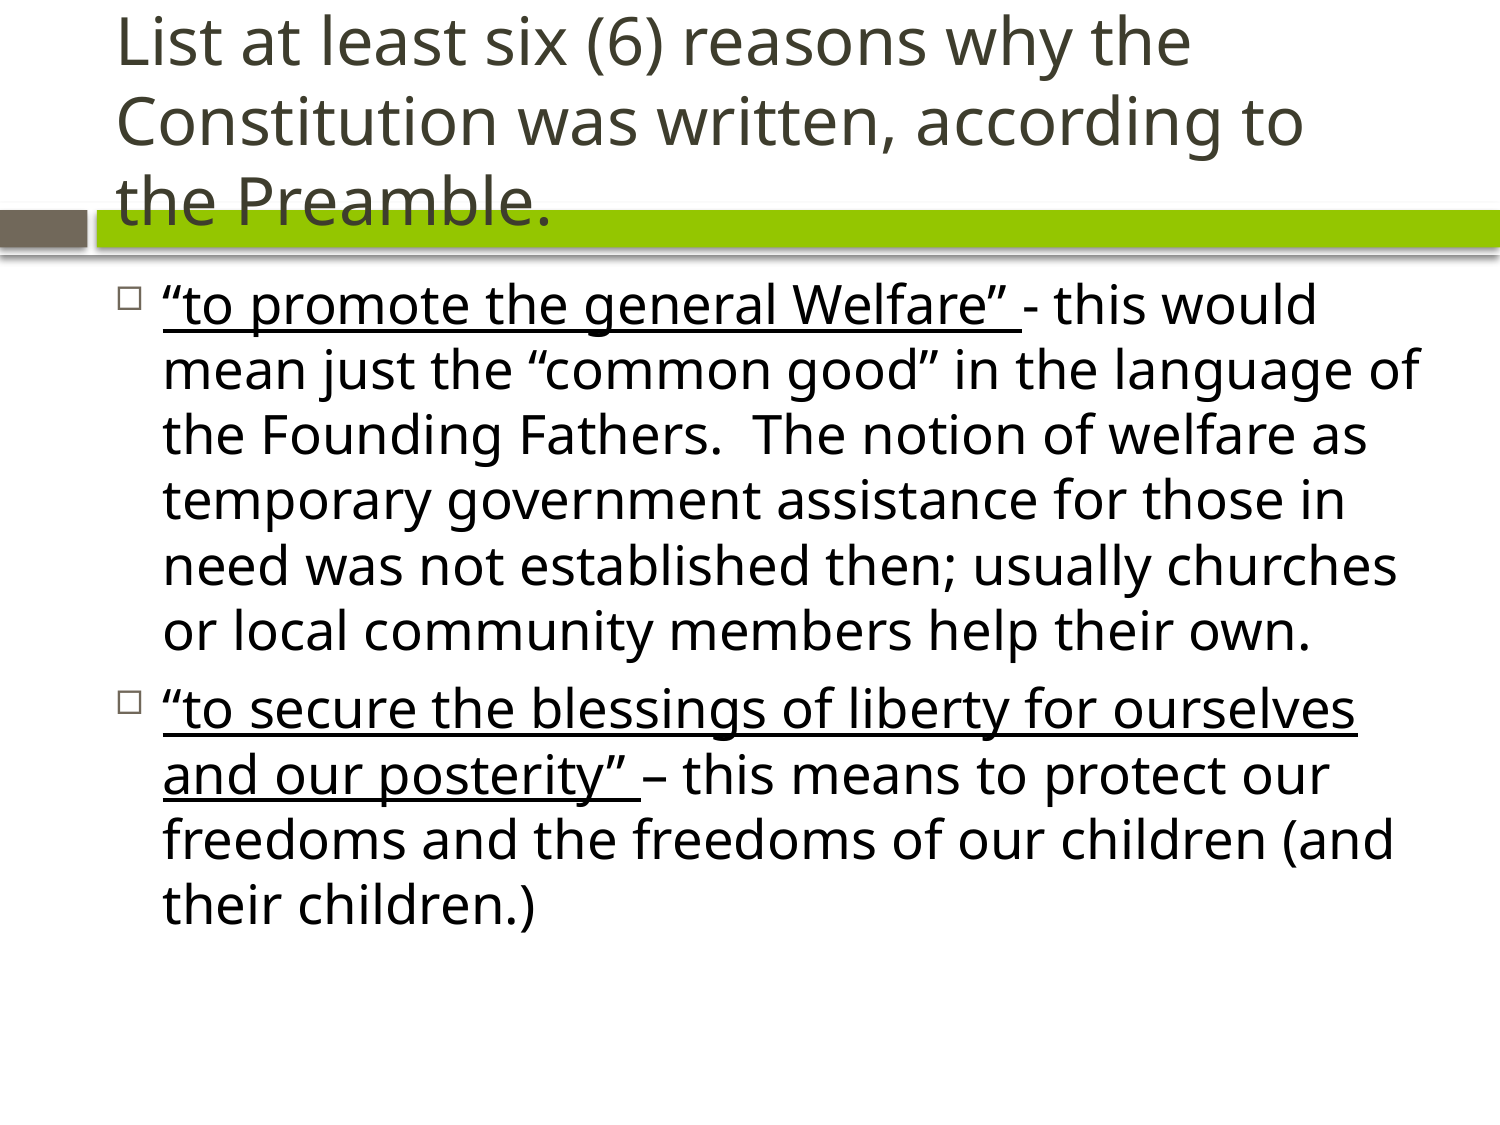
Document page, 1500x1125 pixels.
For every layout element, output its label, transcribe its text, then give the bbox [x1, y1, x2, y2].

title List at least six (6) reasons why the Constitution was written, according to the Preamble. [100, 37, 1438, 200]
list “to promote the general Welfare” - this would mean just the “common good” in the language of the Founding Fathers. The notion of welfare as temporary government assistance for those in need was not established then; usually churches or local community members help their own. “to secure the blessings of liberty for ourselves and our posterity” – this means to protect our freedoms and the freedoms of our children (and their children.) [100, 262, 1438, 1000]
